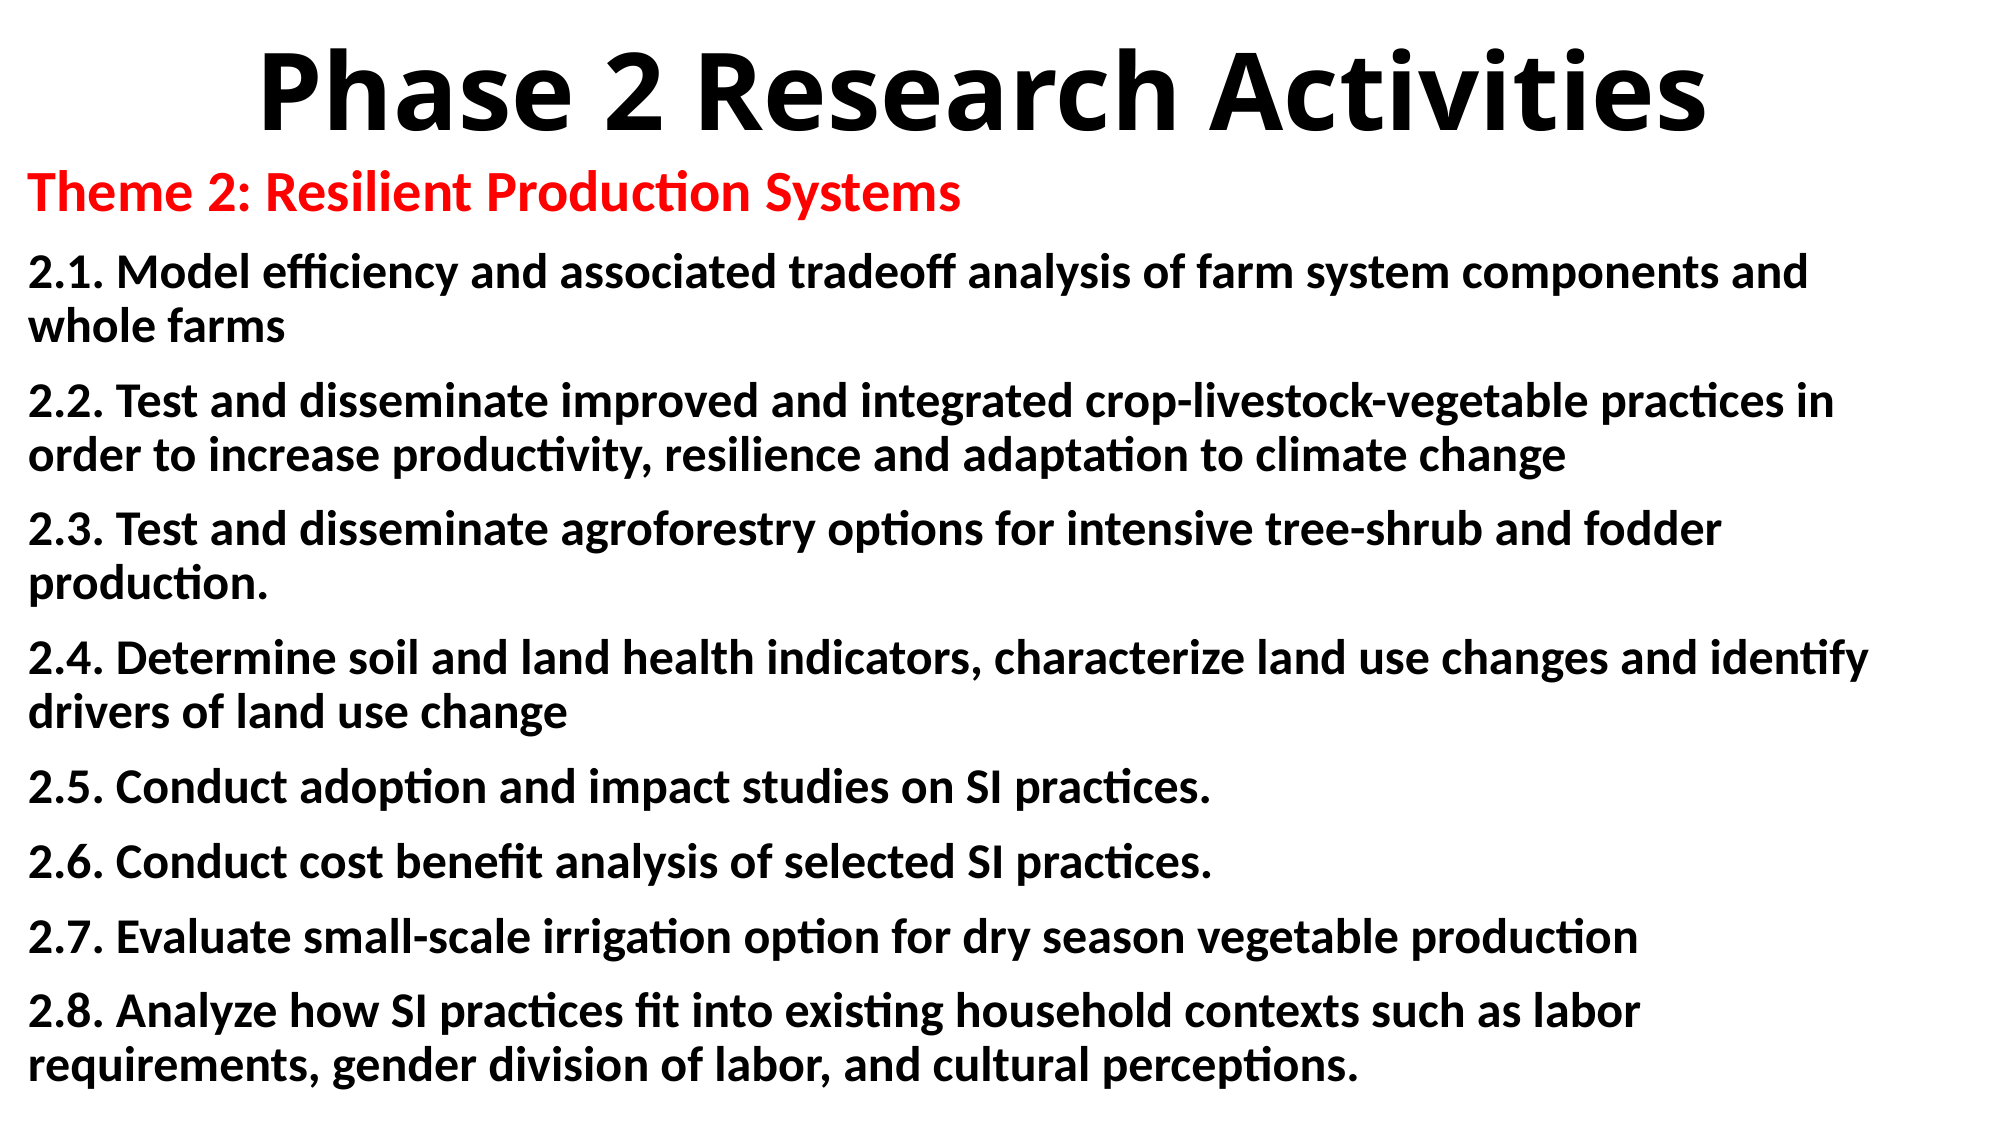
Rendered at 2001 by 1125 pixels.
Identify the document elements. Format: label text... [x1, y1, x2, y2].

title Phase 2 Research Activities [232, 24, 1733, 153]
subtitle Theme 2: Resilient Production Systems 2.1. Model efficiency and associated tradeoff analysis of farm system components and whole farms 2.2. Test and disseminate improved and integrated crop-livestock-vegetable practices in order to increase productivity, resilience and adaptation to climate change 2.3. Test and disseminate agroforestry options for intensive tree-shrub and fodder production. 2.4. Determine soil and land health indicators, characterize land use changes and identify drivers of land use change 2.5. Conduct adoption and impact studies on SI practices. 2.6. Conduct cost benefit analysis of selected SI practices. 2.7. Evaluate small-scale irrigation option for dry season vegetable production 2.8. Analyze how SI practices fit into existing household contexts such as labor requirements, gender division of labor, and cultural perceptions. [12, 153, 1911, 1125]
